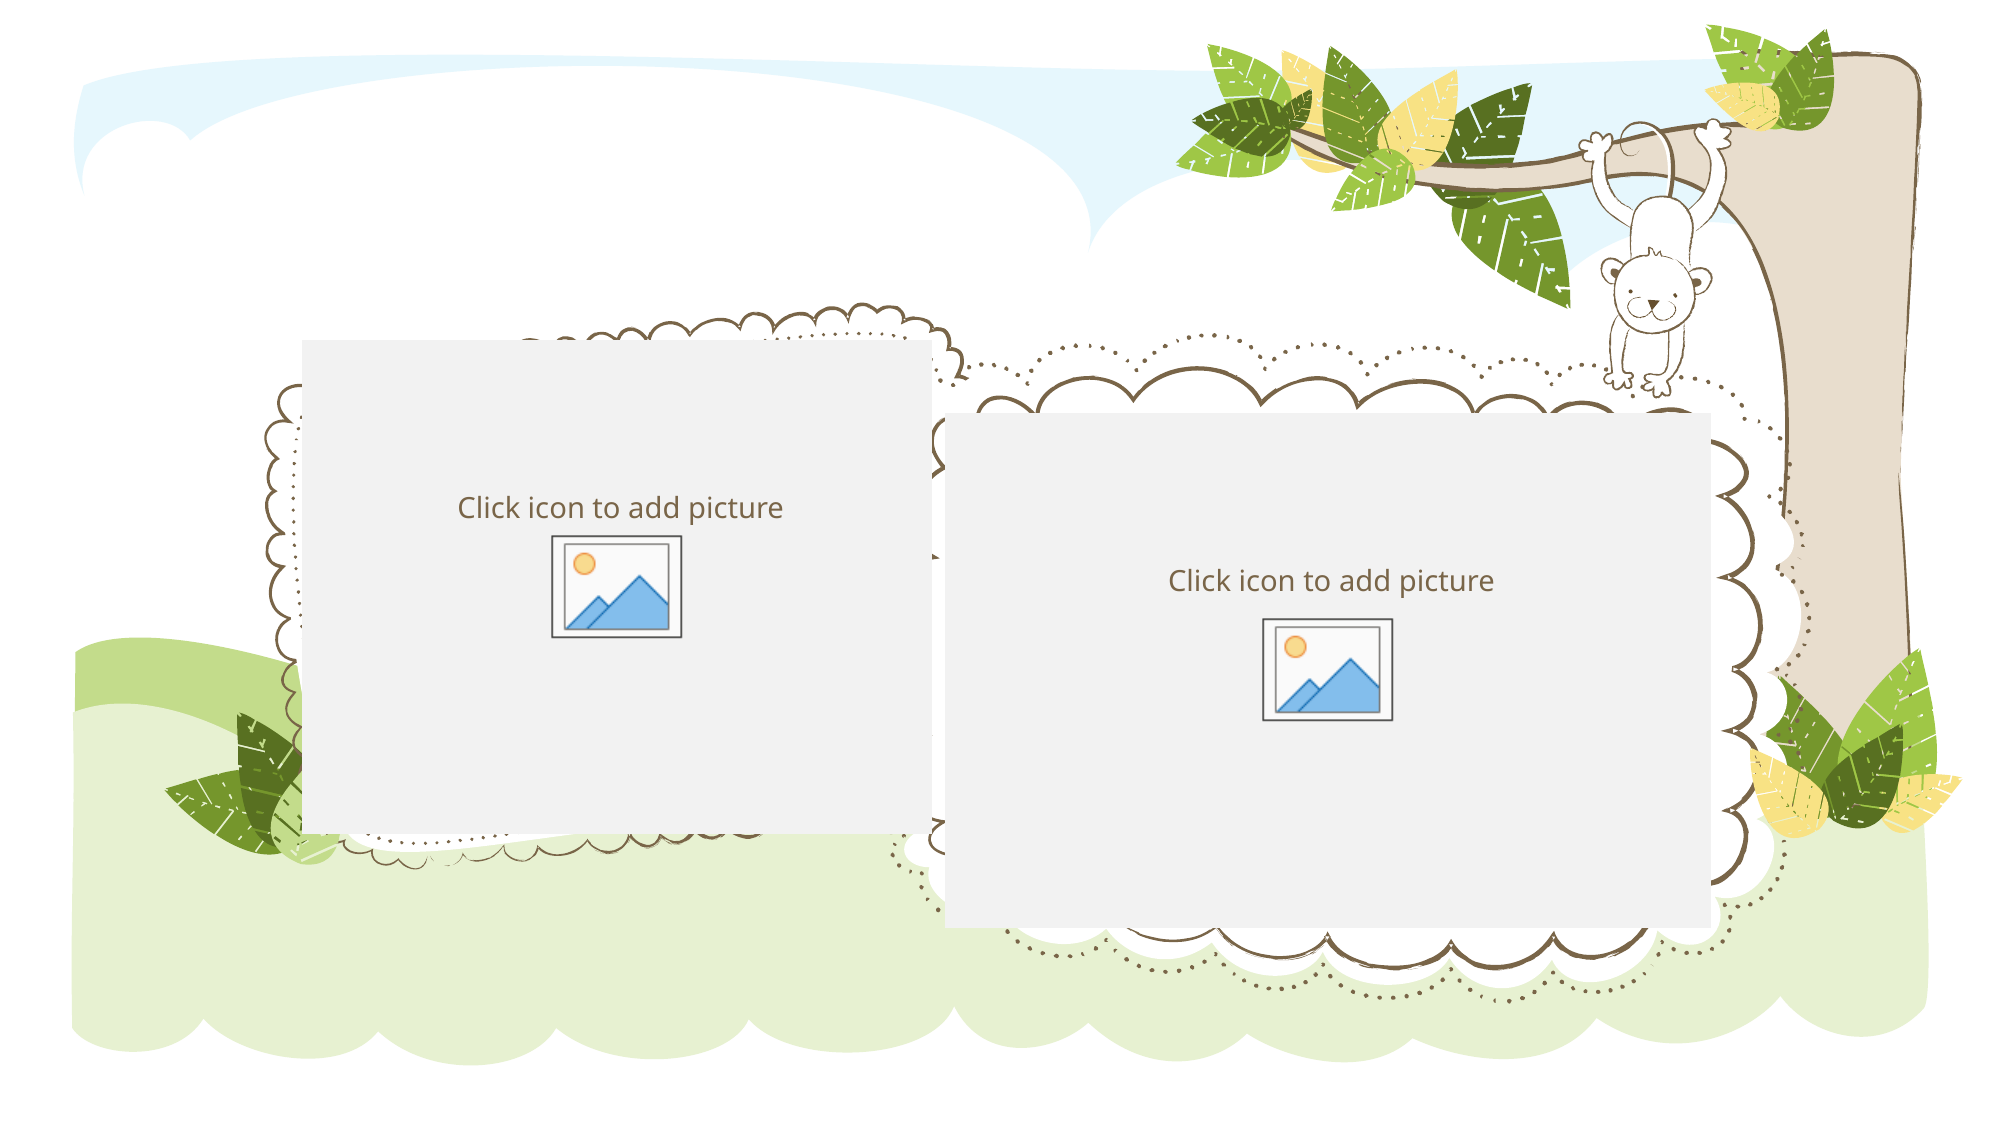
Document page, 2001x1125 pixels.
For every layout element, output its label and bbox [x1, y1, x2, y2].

picture [944, 412, 1711, 928]
picture [301, 339, 933, 834]
